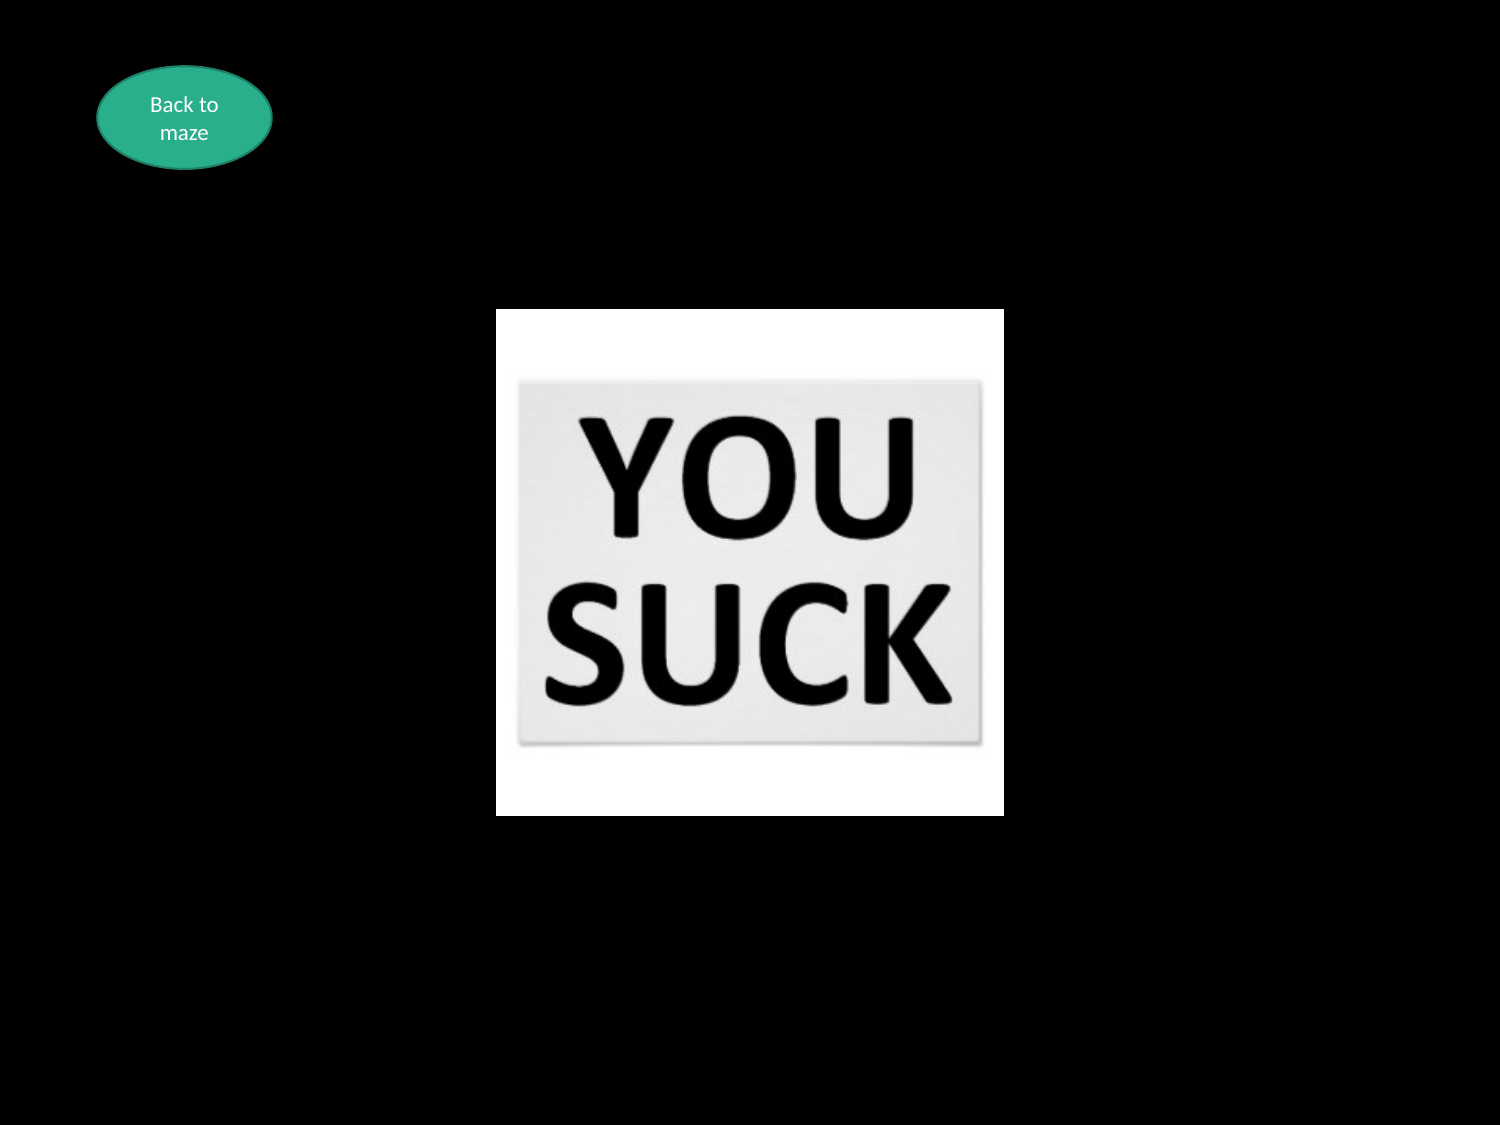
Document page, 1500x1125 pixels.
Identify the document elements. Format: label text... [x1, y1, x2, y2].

picture [496, 309, 1004, 816]
text_box Back to maze [96, 65, 273, 170]
